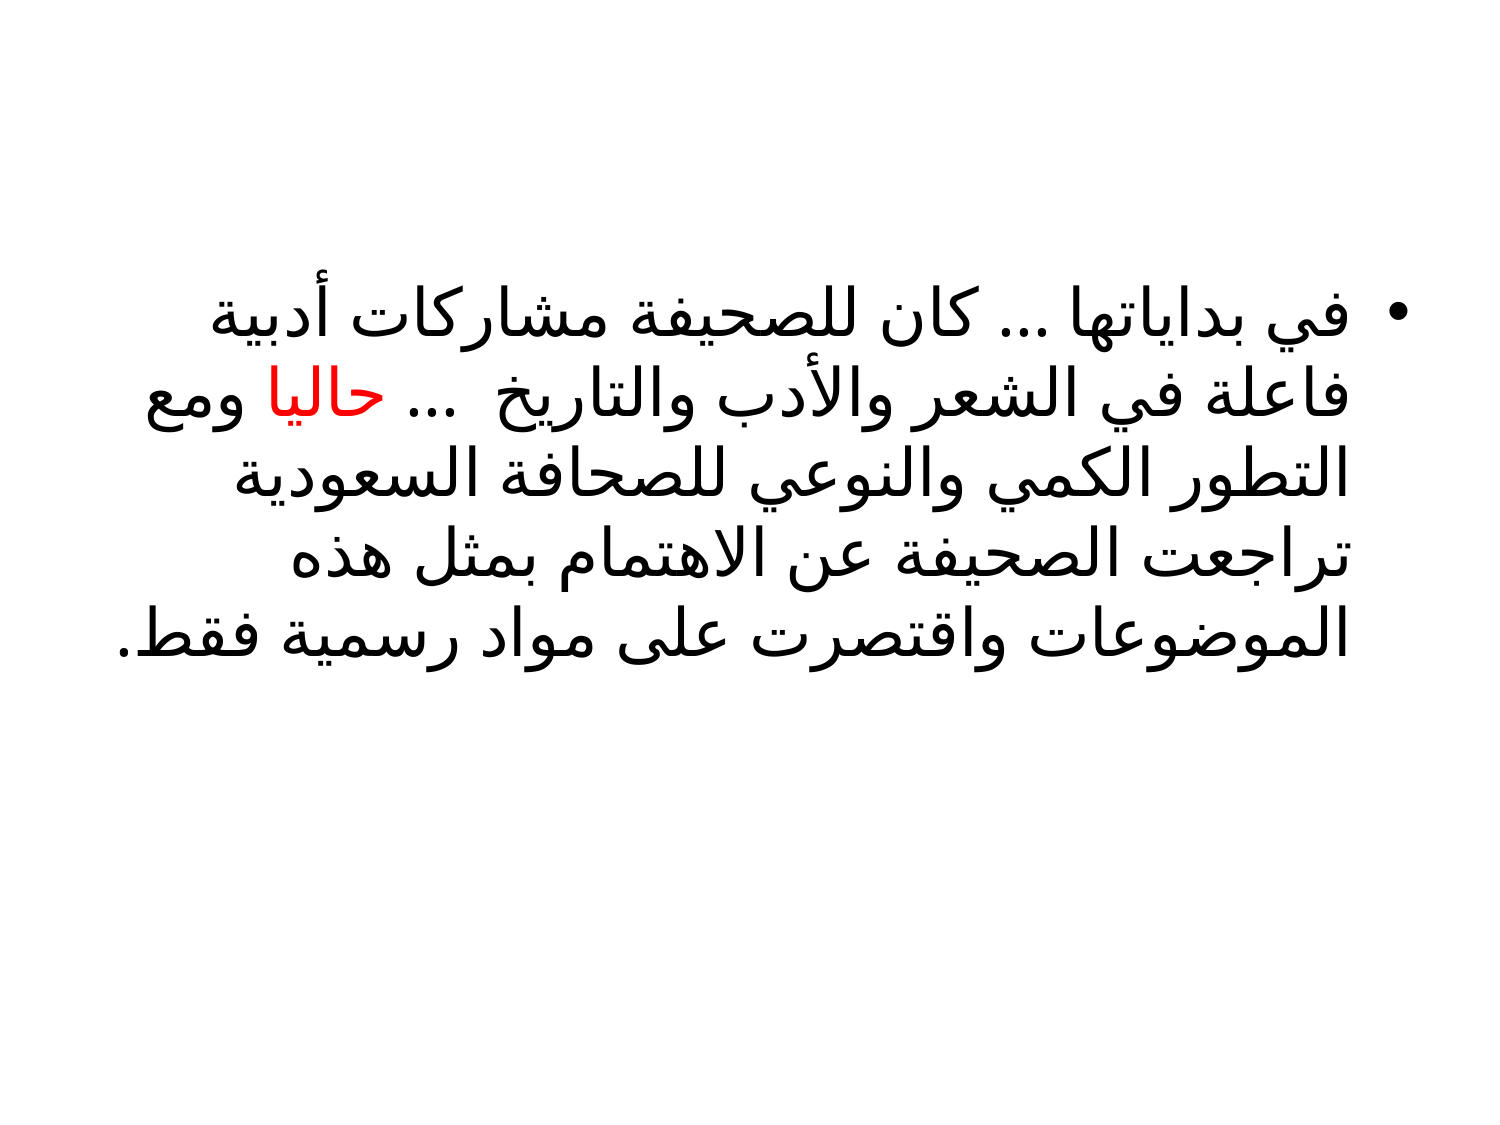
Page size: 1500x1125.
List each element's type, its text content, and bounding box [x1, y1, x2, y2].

list في بداياتها ... كان للصحيفة مشاركات أدبية فاعلة في الشعر والأدب والتاريخ ... حاليا ومع التطور الكمي والنوعي للصحافة السعودية تراجعت الصحيفة عن الاهتمام بمثل هذه الموضوعات واقتصرت على مواد رسمية فقط. [75, 262, 1425, 1005]
